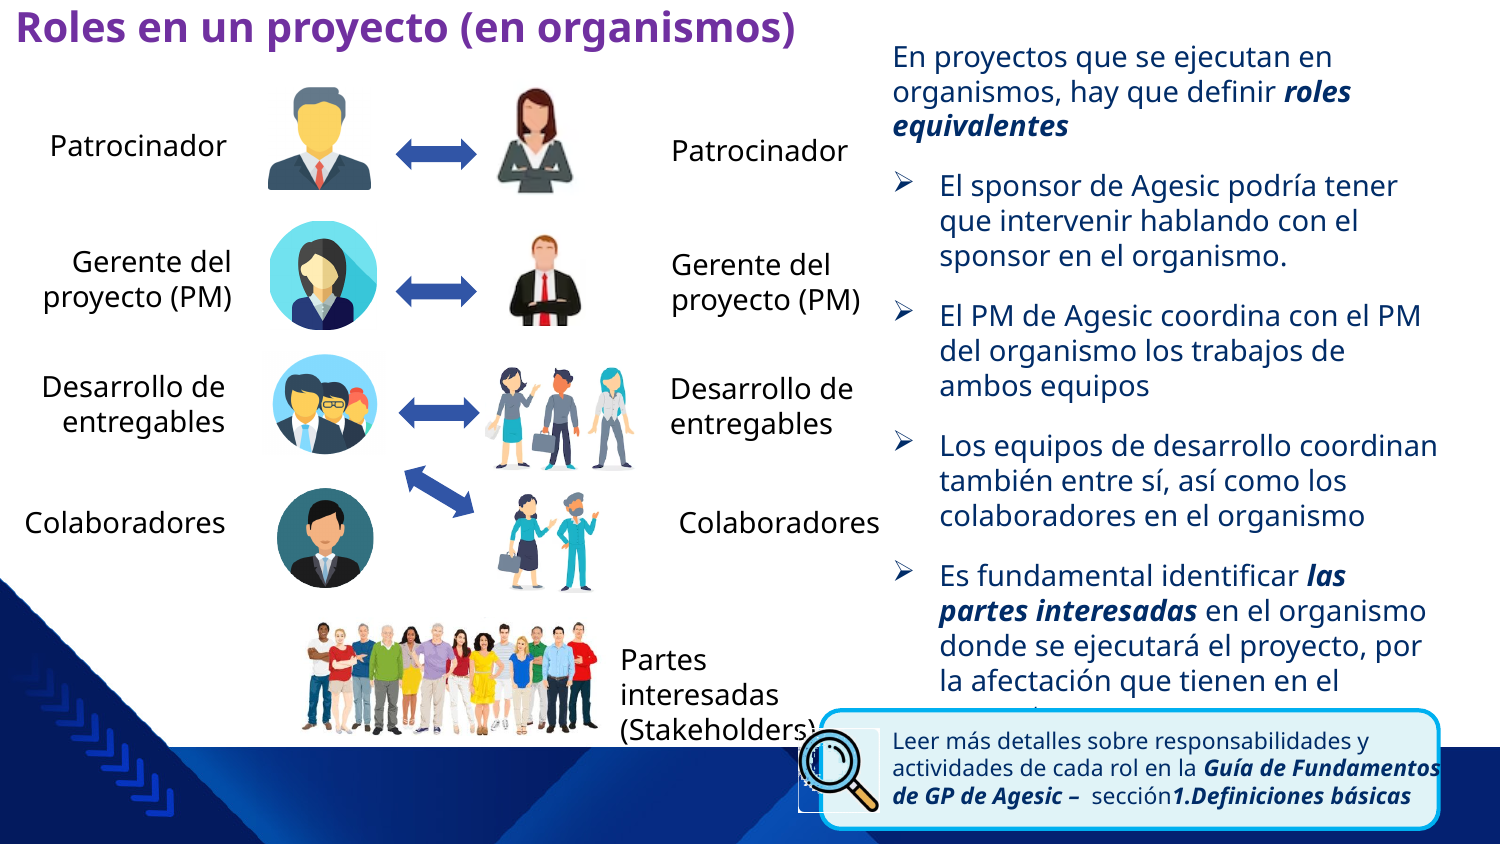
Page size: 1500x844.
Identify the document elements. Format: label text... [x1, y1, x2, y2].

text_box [487, 487, 901, 594]
text_box [402, 463, 477, 521]
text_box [502, 227, 879, 326]
text_box Gerente del proyecto (PM) [0, 236, 247, 321]
text_box Patrocinador [0, 119, 242, 170]
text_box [293, 617, 889, 737]
text_box Colaboradores [0, 497, 241, 547]
text_box [393, 273, 480, 310]
picture [0, 0, 1500, 844]
title Roles en un proyecto (en organismos) [0, 0, 916, 62]
text_box [396, 395, 479, 431]
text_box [797, 710, 1460, 830]
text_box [483, 76, 984, 196]
text_box Desarrollo de entregables [3, 361, 241, 446]
text_box [393, 136, 478, 173]
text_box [484, 362, 941, 471]
text_box En proyectos que se ejecutan en organismos, hay que definir roles equivalentes El sponsor de Agesic podría tener que intervenir hablando con el sponsor en el organismo. El PM de Agesic coordina con el PM del organismo los trabajos de ambos equipos Los equipos de desarrollo coordinan también entre sí, así como los colaboradores en el organismo Es fundamental identificar las partes interesadas en el organismo donde se ejecutará el proyecto, por la afectación que tienen en el proyecto [877, 30, 1457, 708]
